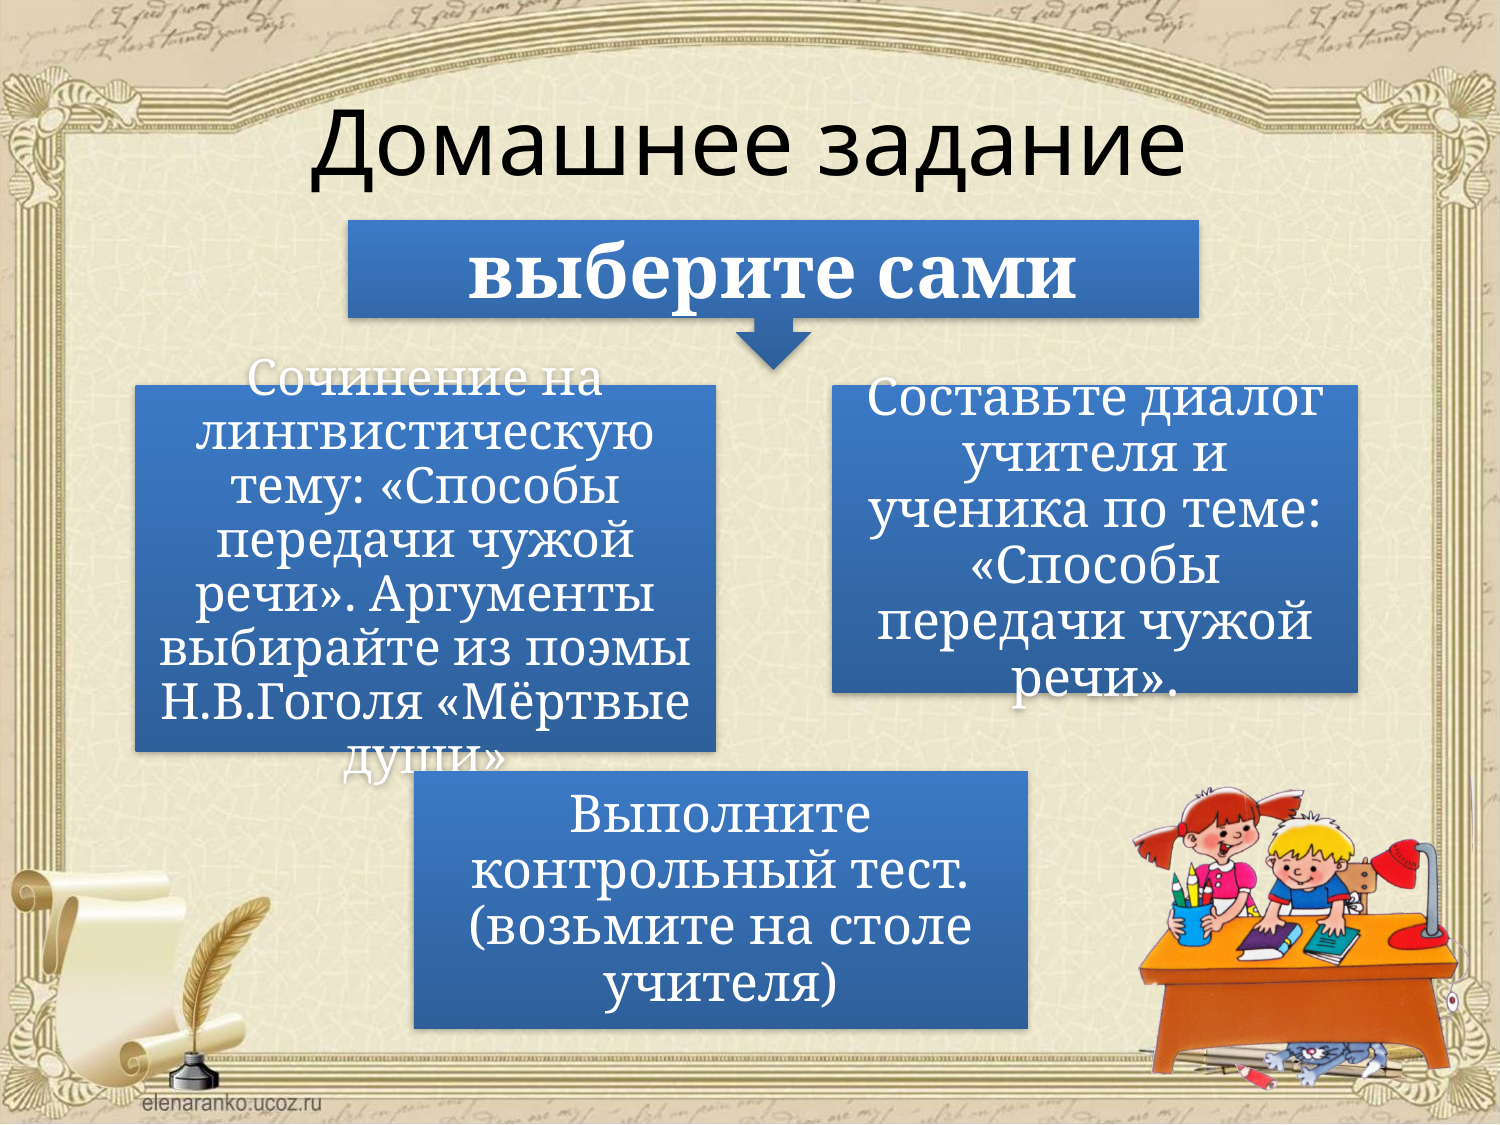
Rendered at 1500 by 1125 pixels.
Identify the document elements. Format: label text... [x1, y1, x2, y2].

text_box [111, 361, 1412, 1029]
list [1127, 774, 1473, 1093]
text_box выберите сами [348, 219, 1199, 360]
picture [0, 0, 1500, 1125]
title Домашнее задание [75, 45, 1425, 233]
